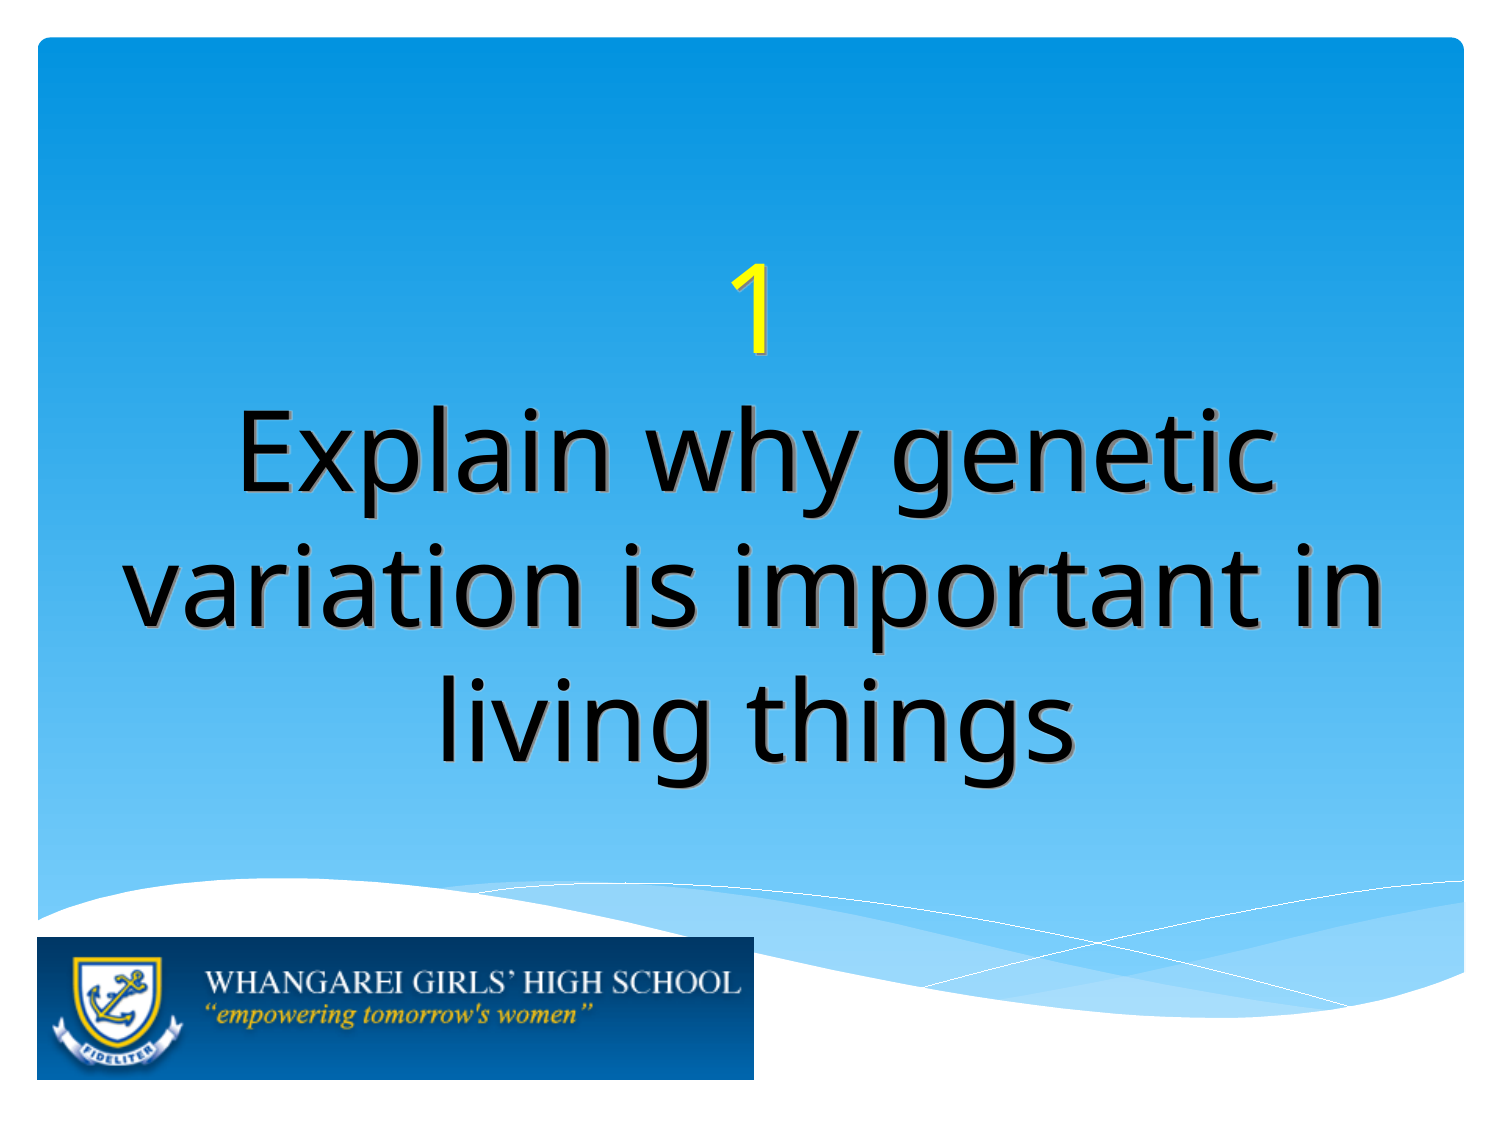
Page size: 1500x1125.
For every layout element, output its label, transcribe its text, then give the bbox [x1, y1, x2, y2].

text_box 1 Explain why genetic variation is important in living things [74, 99, 1438, 913]
picture [37, 937, 754, 1080]
